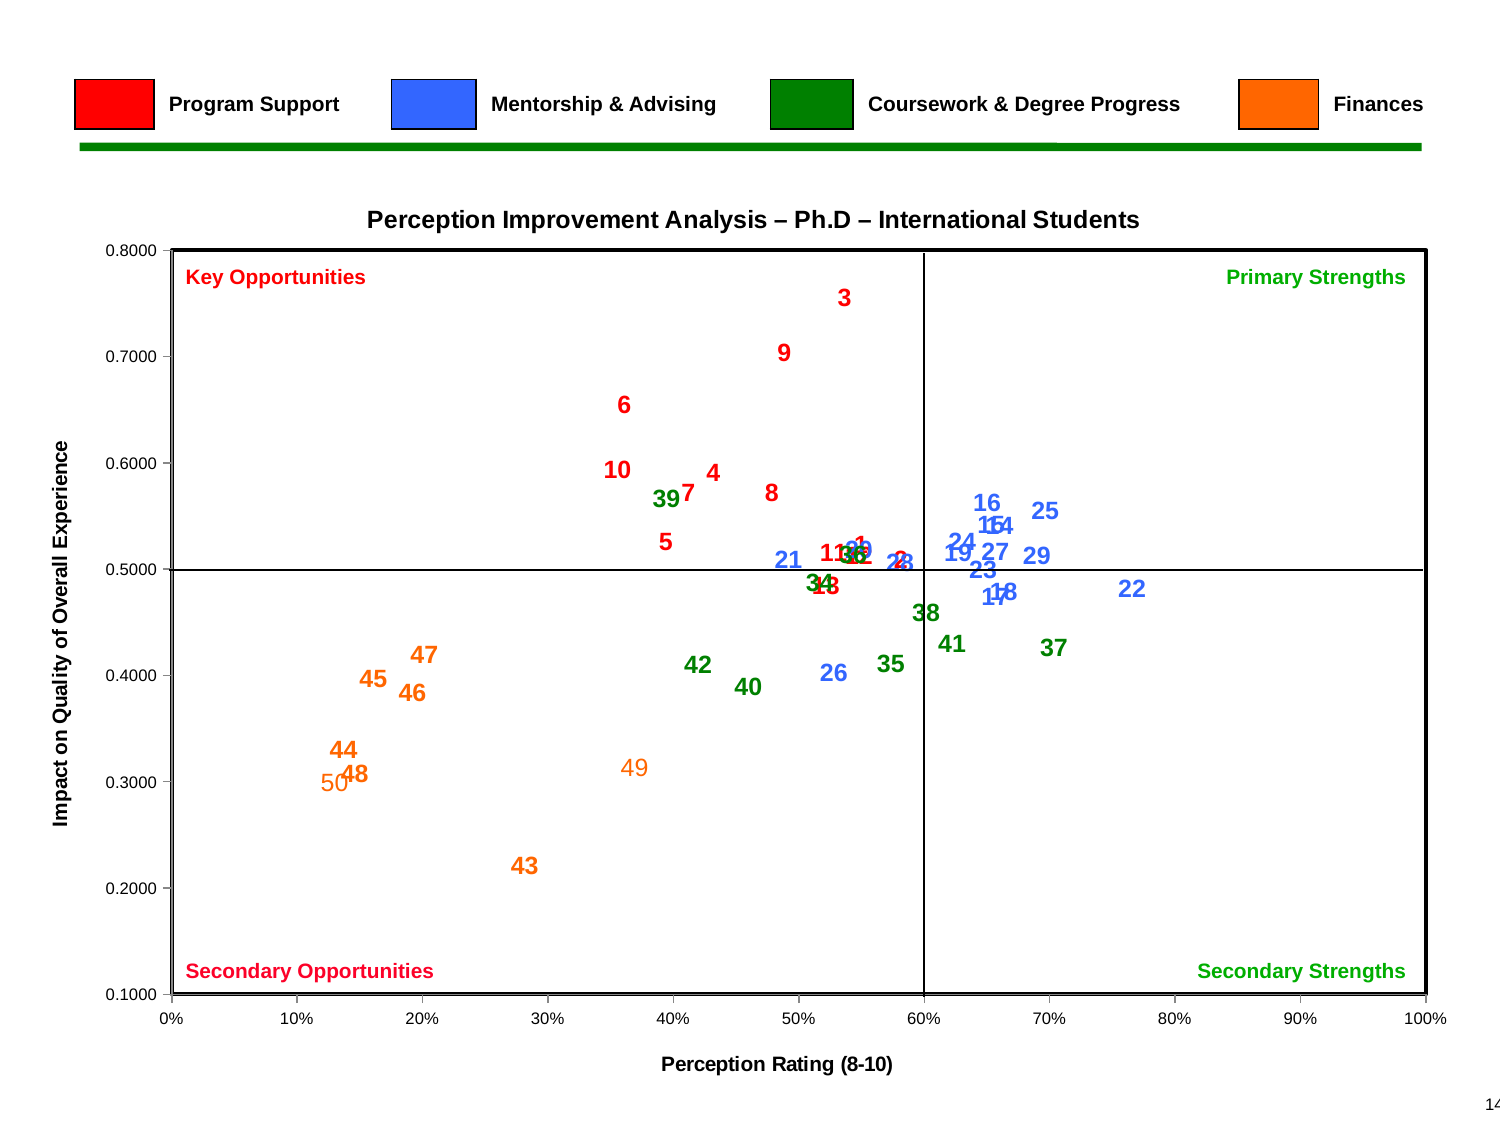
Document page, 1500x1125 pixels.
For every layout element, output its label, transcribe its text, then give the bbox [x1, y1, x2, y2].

table_header [392, 80, 475, 128]
chart [41, 172, 1468, 1090]
table_header [771, 80, 852, 128]
table_header Mentorship & Advising [477, 79, 746, 129]
table_header Coursework & Degree Progress [854, 79, 1215, 129]
table_header Program Support [155, 79, 367, 129]
table_header [1240, 80, 1318, 128]
table_header [76, 80, 153, 128]
table_header Finances [1319, 79, 1446, 129]
